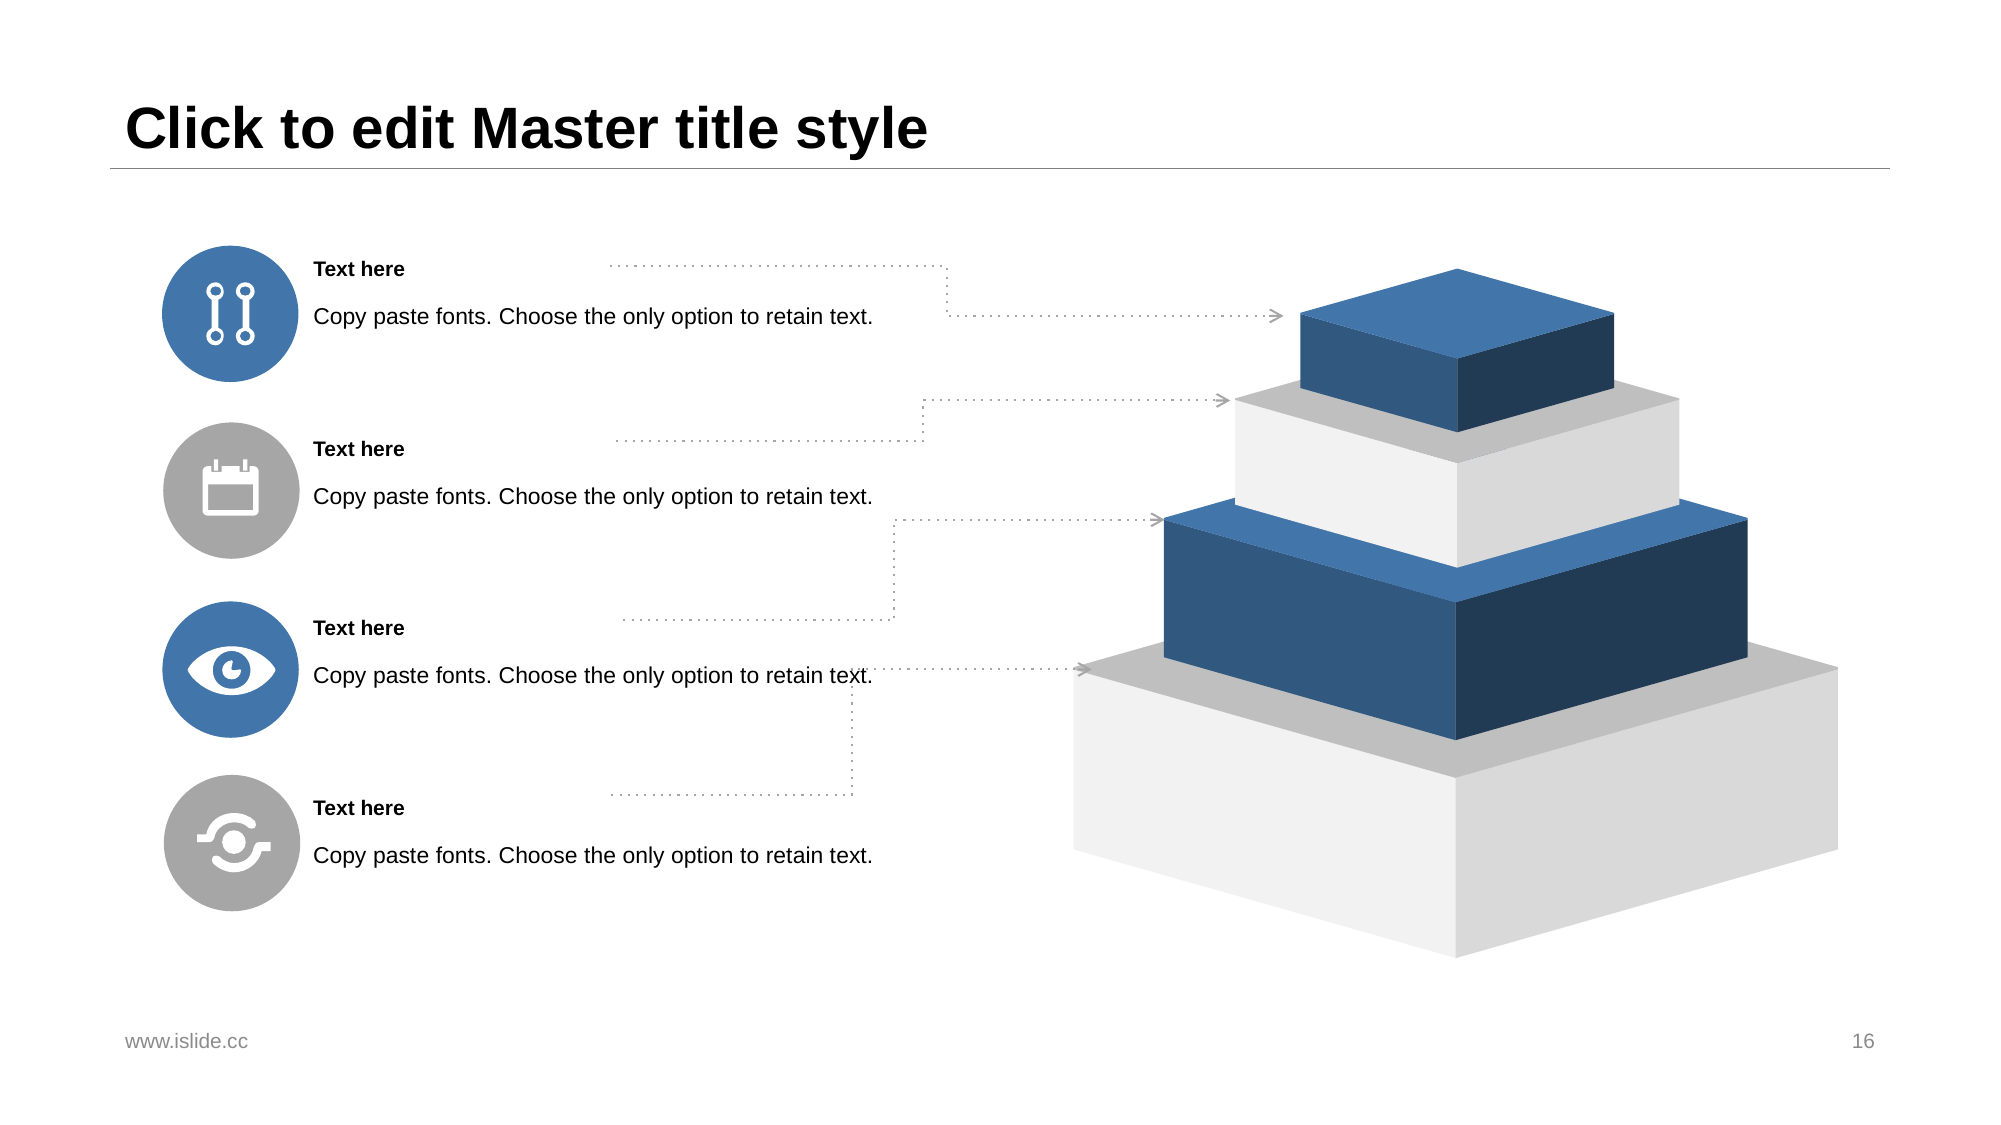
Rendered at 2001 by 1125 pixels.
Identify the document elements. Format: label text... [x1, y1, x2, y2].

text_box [161, 245, 1838, 959]
footer www.islide.cc [109, 1023, 790, 1058]
title Click to edit Master title style [109, 0, 1890, 169]
slide_number 16 [1412, 1023, 1890, 1058]
